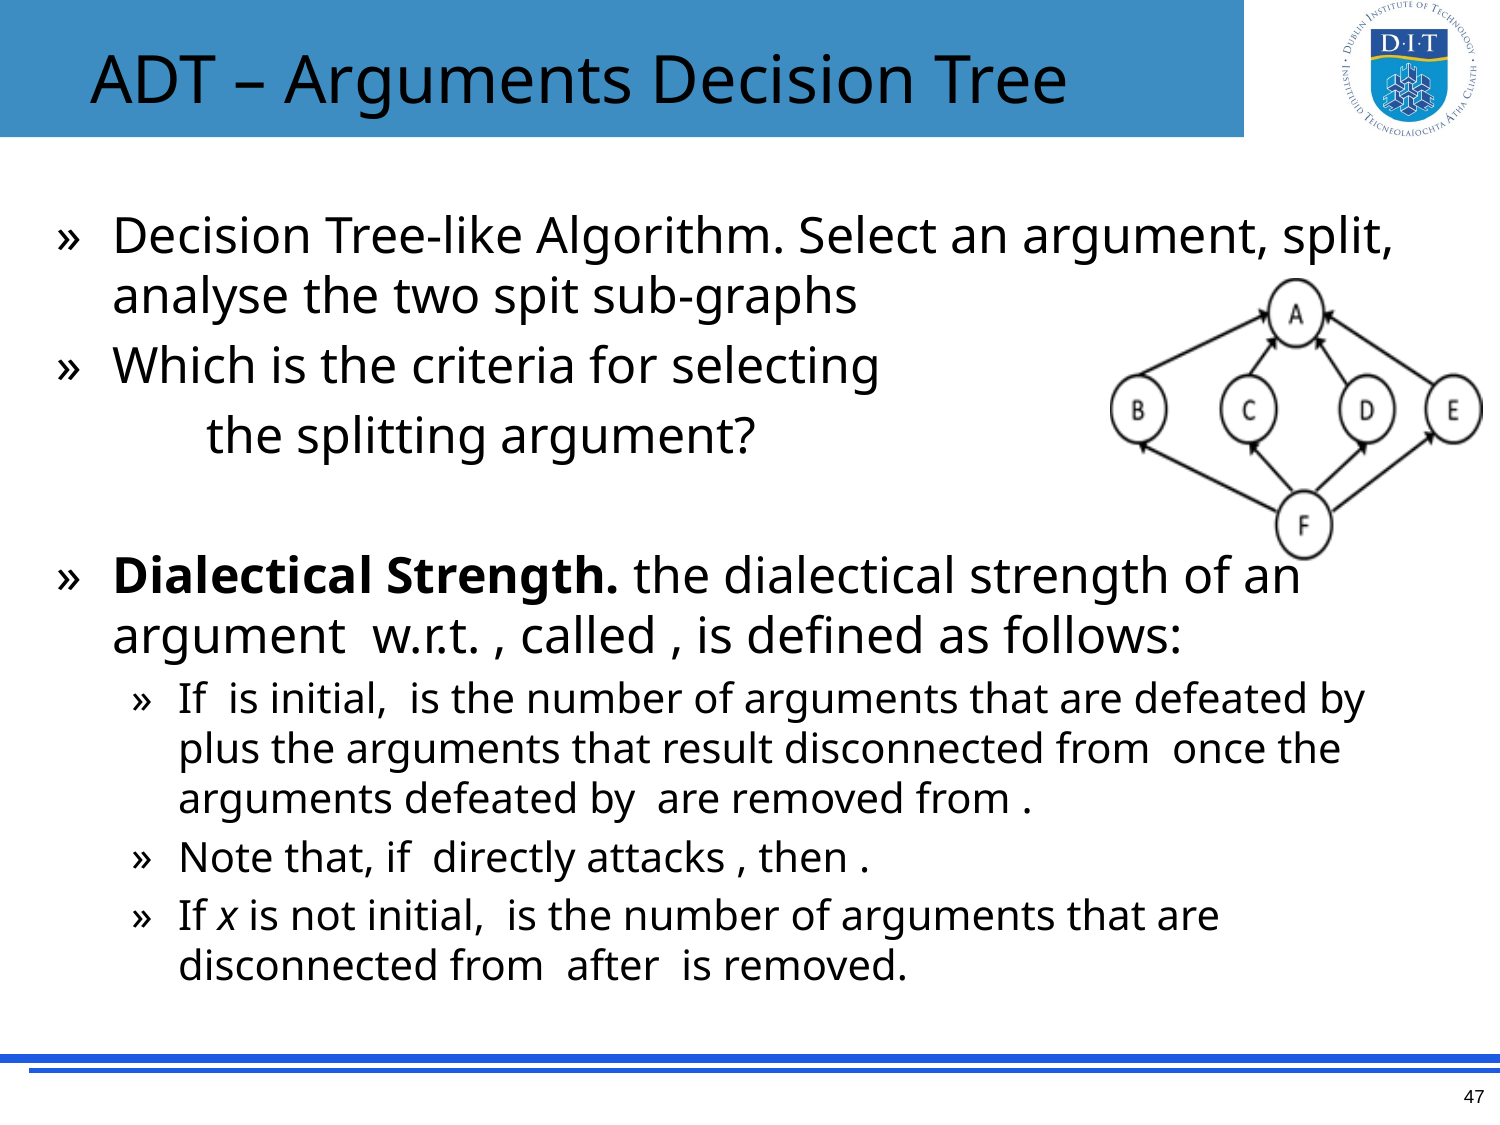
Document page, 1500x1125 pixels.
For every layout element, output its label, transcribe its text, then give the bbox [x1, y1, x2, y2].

picture [1110, 278, 1483, 563]
picture [1340, 0, 1478, 138]
slide_number 47 [1149, 1077, 1500, 1118]
title ADT – Arguments Decision Tree [74, 0, 1200, 159]
